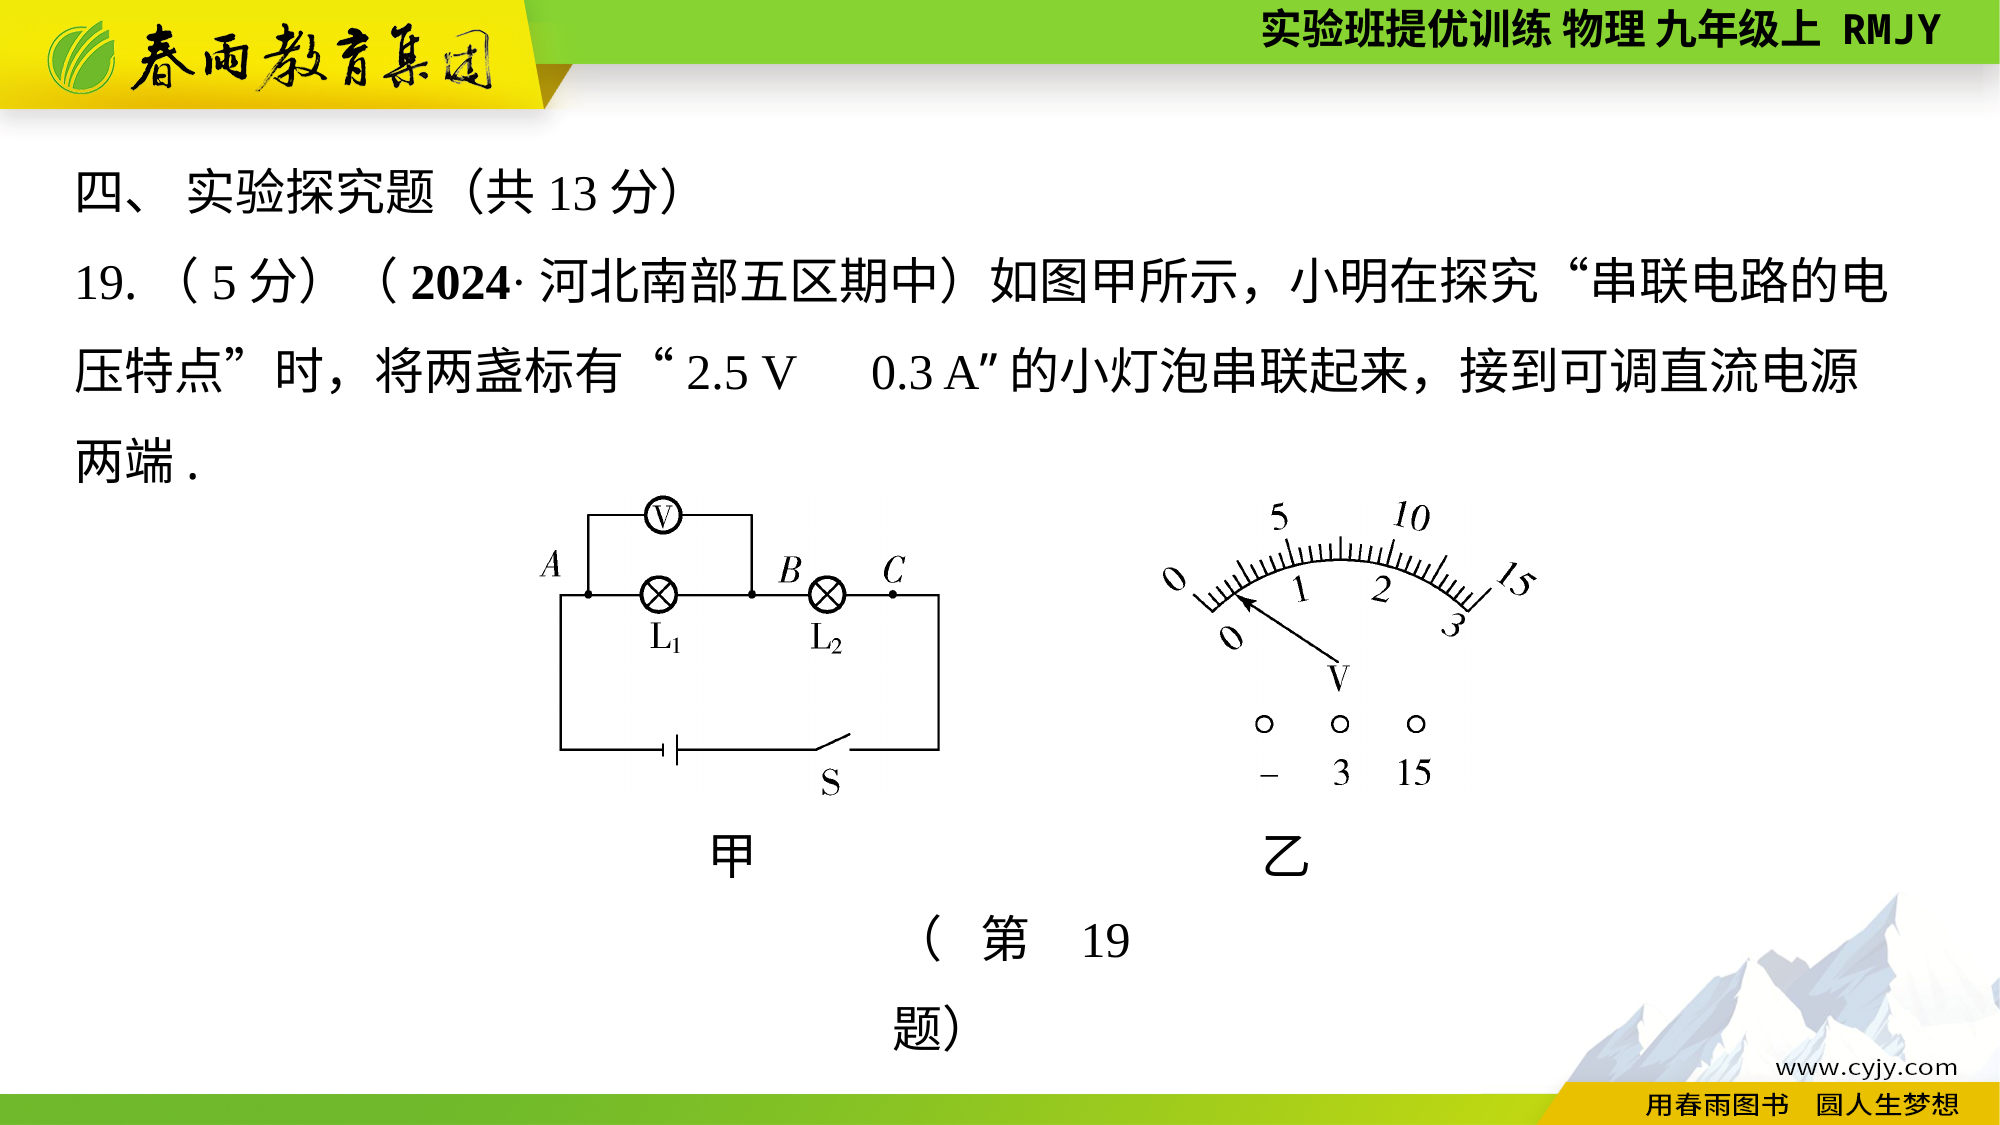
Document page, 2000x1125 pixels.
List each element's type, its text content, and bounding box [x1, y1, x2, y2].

picture [0, 0, 2000, 1125]
text_box （第19题） [877, 870, 1158, 975]
list 四、 实验探究题（共13分） 19.（5分）（2024·河北南部五区期中）如图甲所示，小明在探究“串联电路的电压特点”时，将两盏标有“2.5 V 0.3 A”的小灯泡串联起来，接到可调直流电源 两端. [59, 122, 1944, 502]
text_box 甲 乙 [692, 786, 1693, 892]
